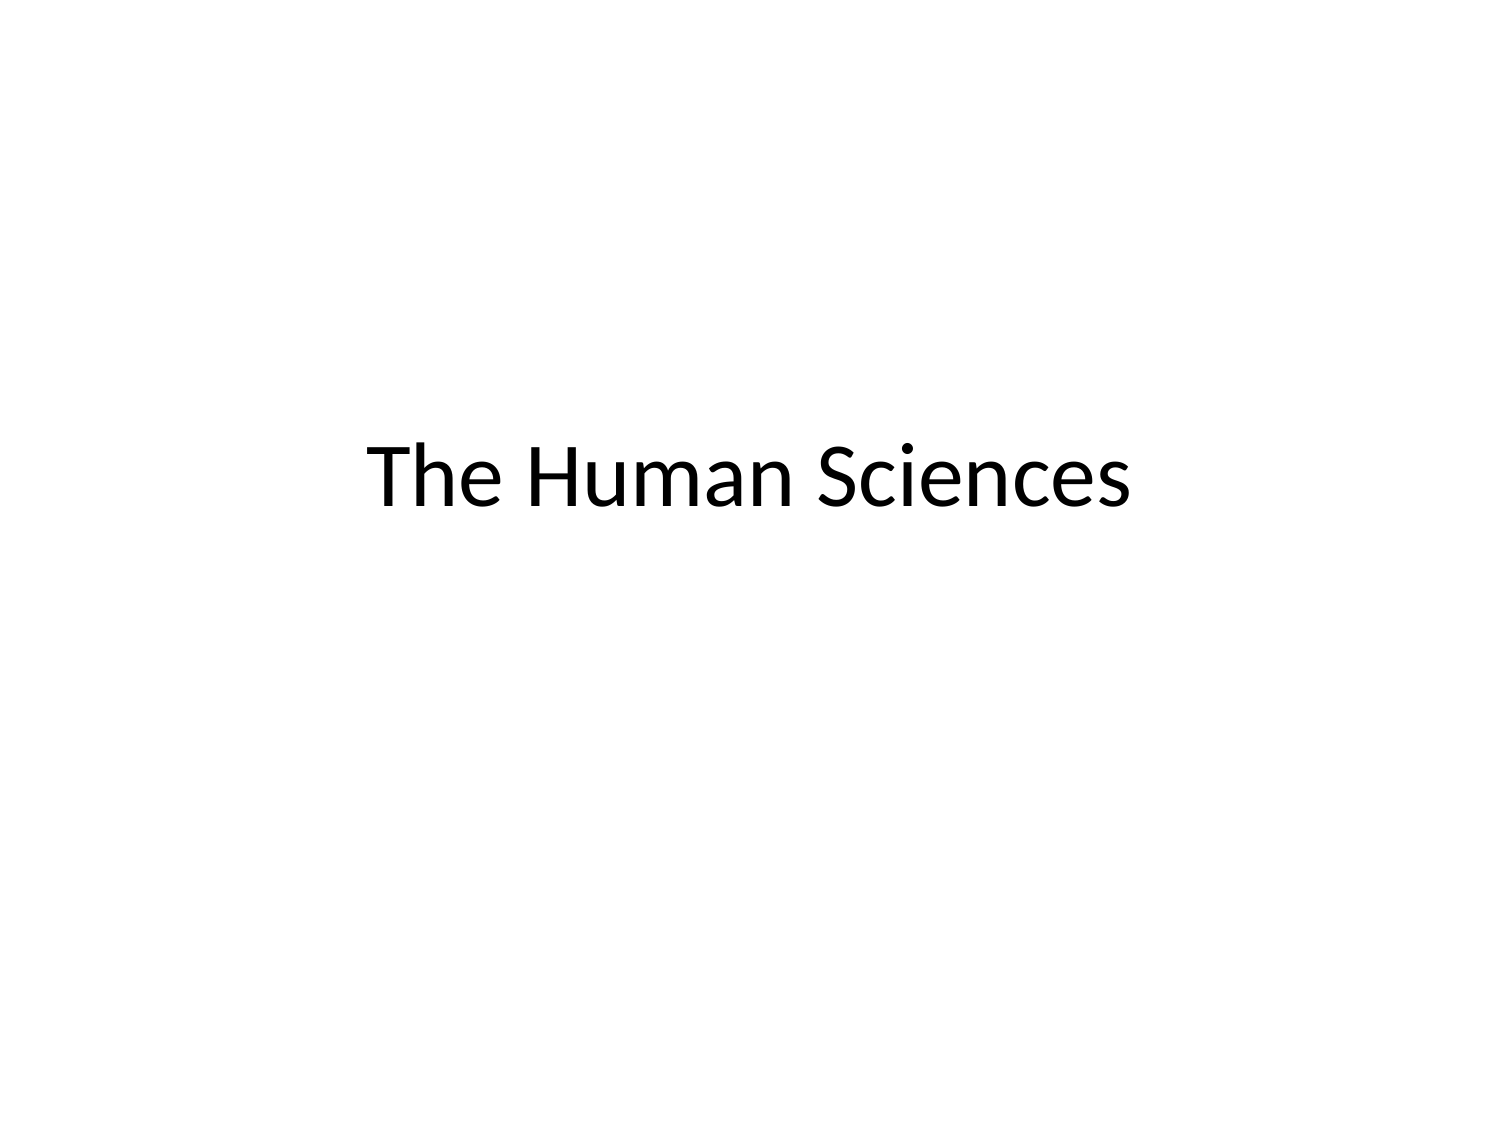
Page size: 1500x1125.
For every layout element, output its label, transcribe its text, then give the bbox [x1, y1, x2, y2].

title The Human Sciences [112, 349, 1388, 591]
